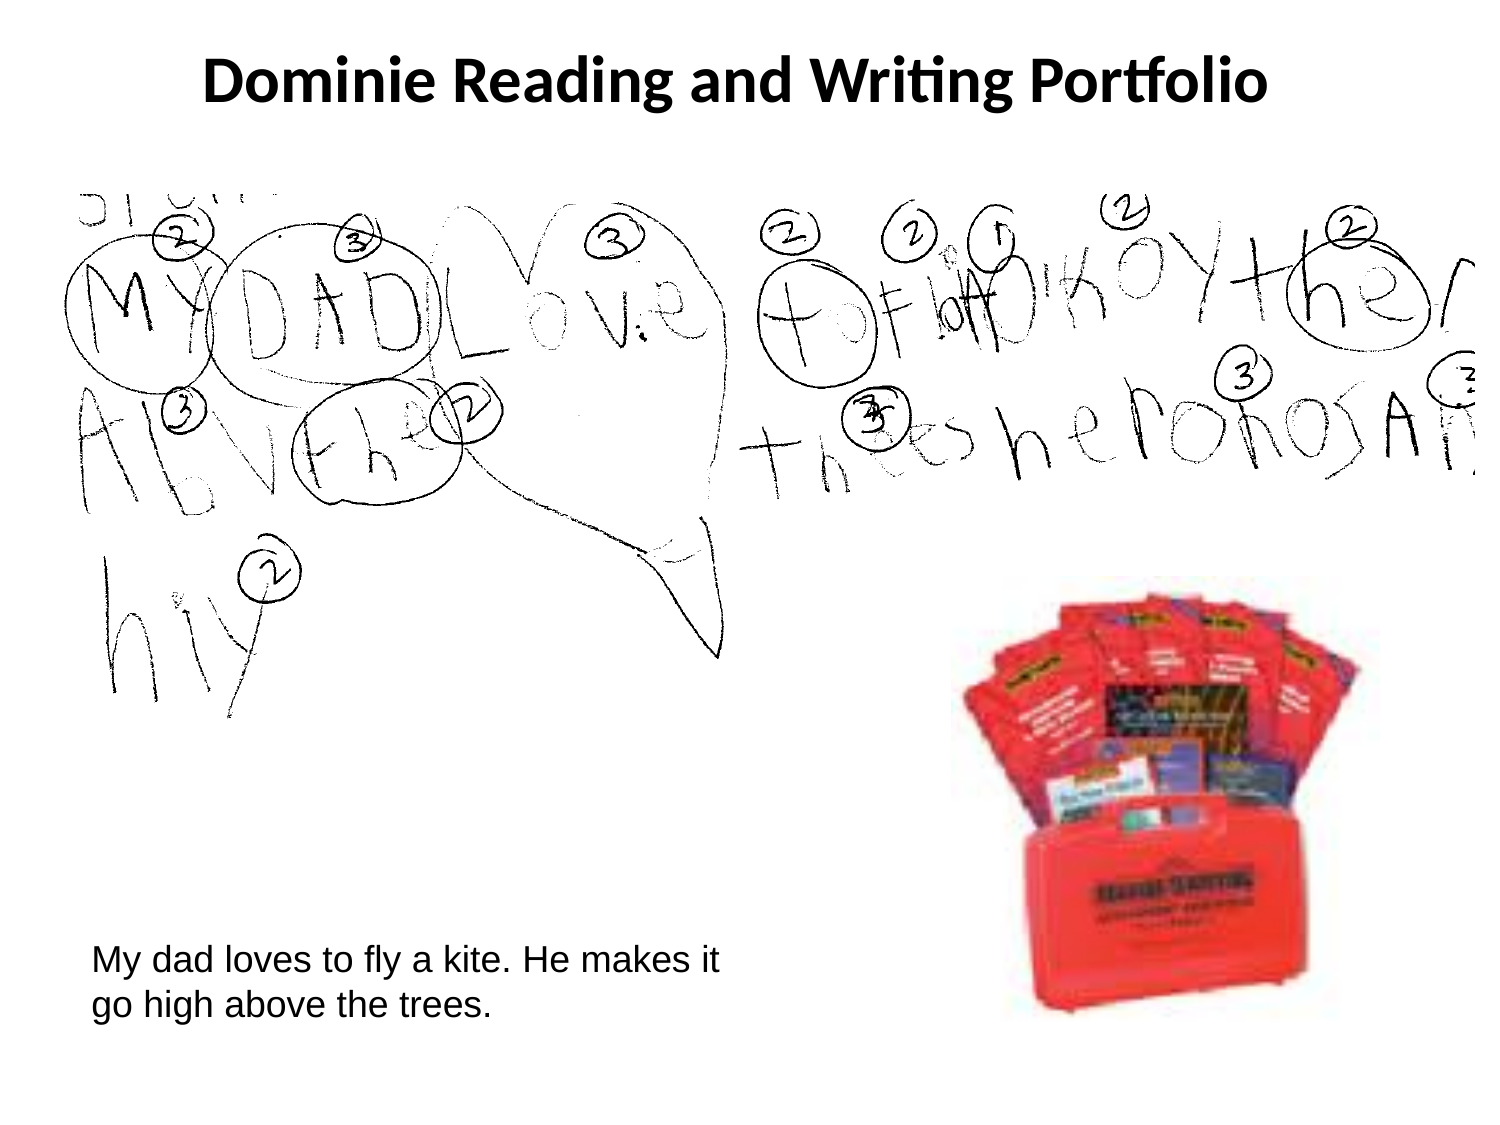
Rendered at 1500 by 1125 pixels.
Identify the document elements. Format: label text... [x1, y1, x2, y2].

picture [24, 194, 1476, 1025]
text_box Dominie Reading and Writing Portfolio [186, 28, 1288, 124]
text_box My dad loves to fly a kite. He makes it go high above the trees. [76, 927, 755, 1078]
